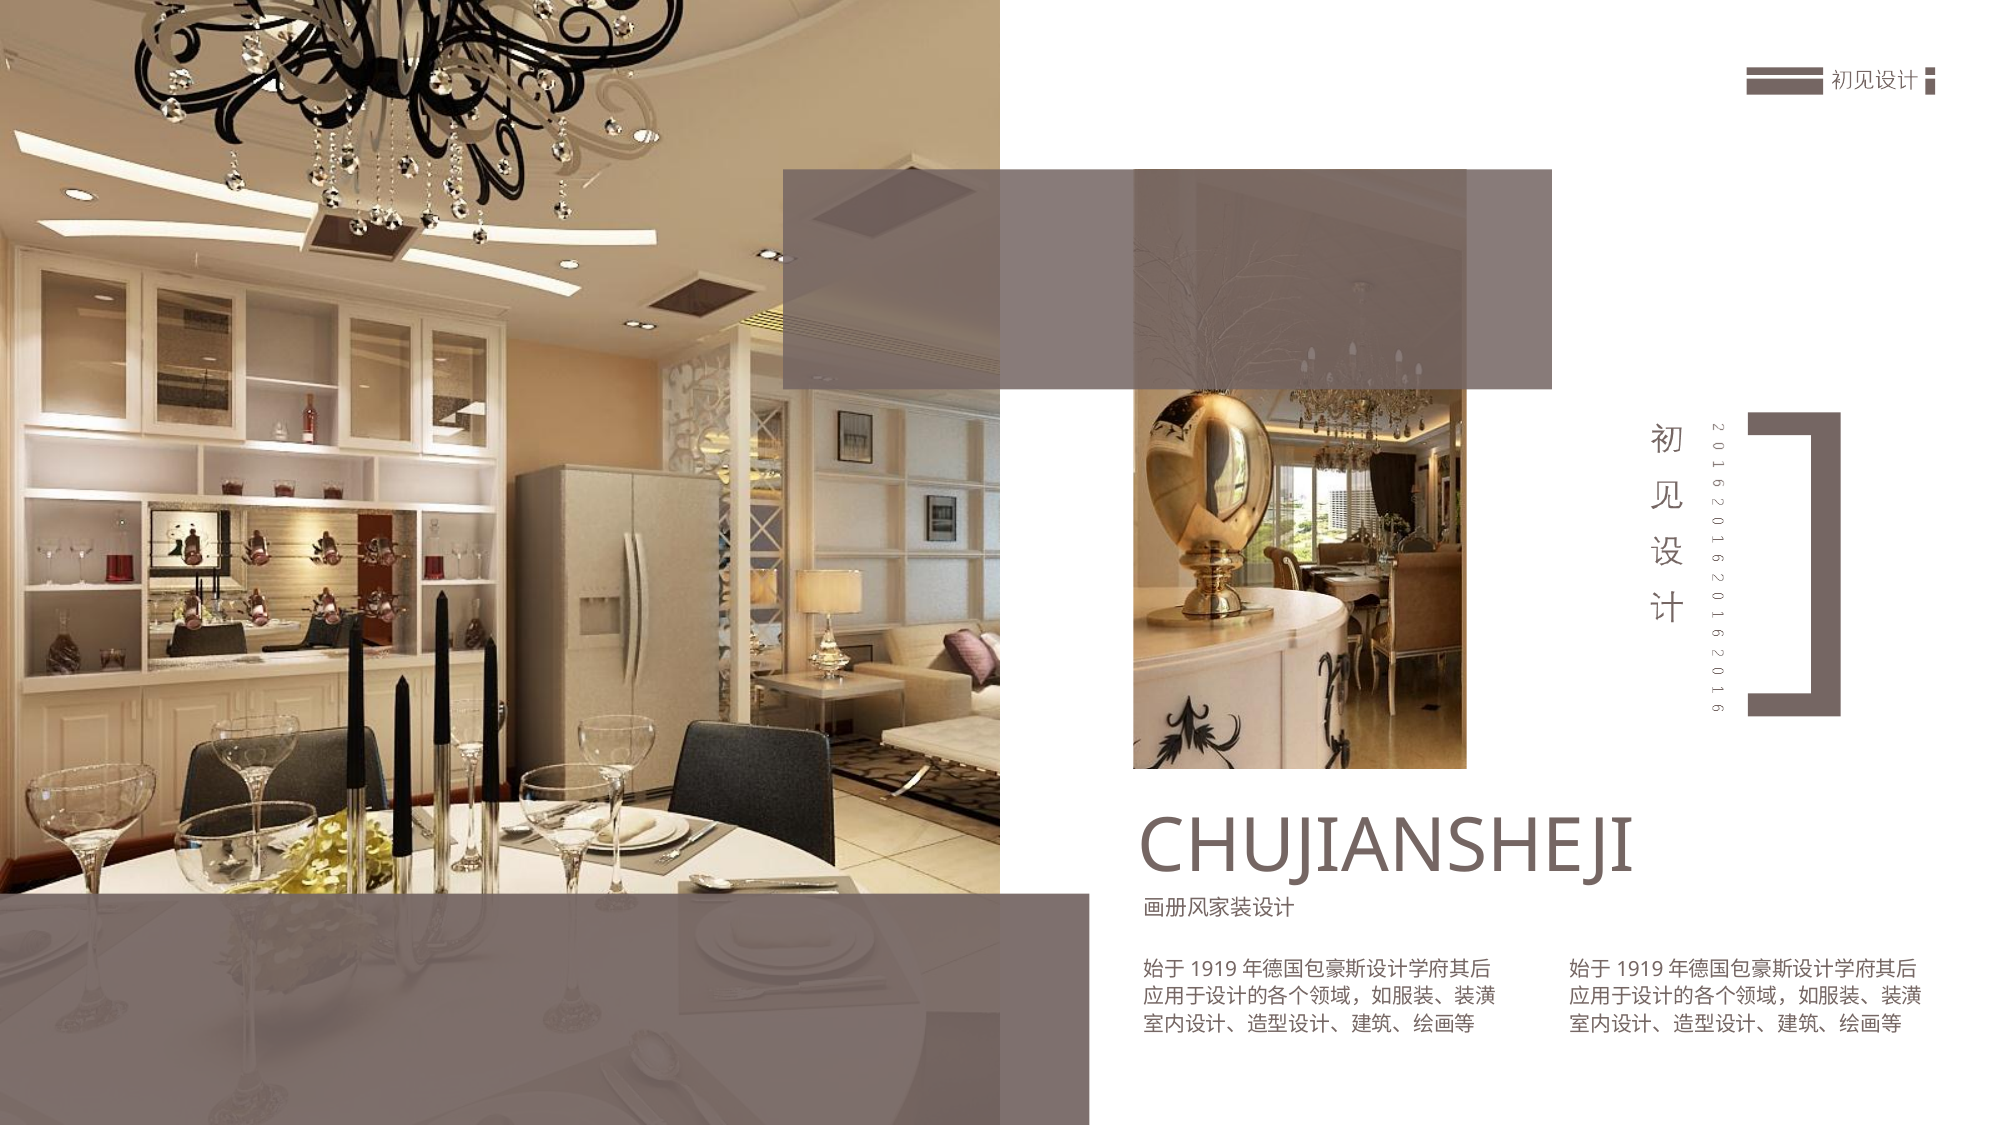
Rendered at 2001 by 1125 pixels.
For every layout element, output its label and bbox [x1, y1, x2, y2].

text_box [1000, 168, 1553, 391]
picture [1133, 169, 1467, 769]
picture [0, 0, 1000, 1125]
text_box [1000, 893, 1090, 1125]
picture [1625, 402, 1734, 726]
text_box [1122, 789, 1952, 1044]
text_box [1747, 411, 1842, 717]
